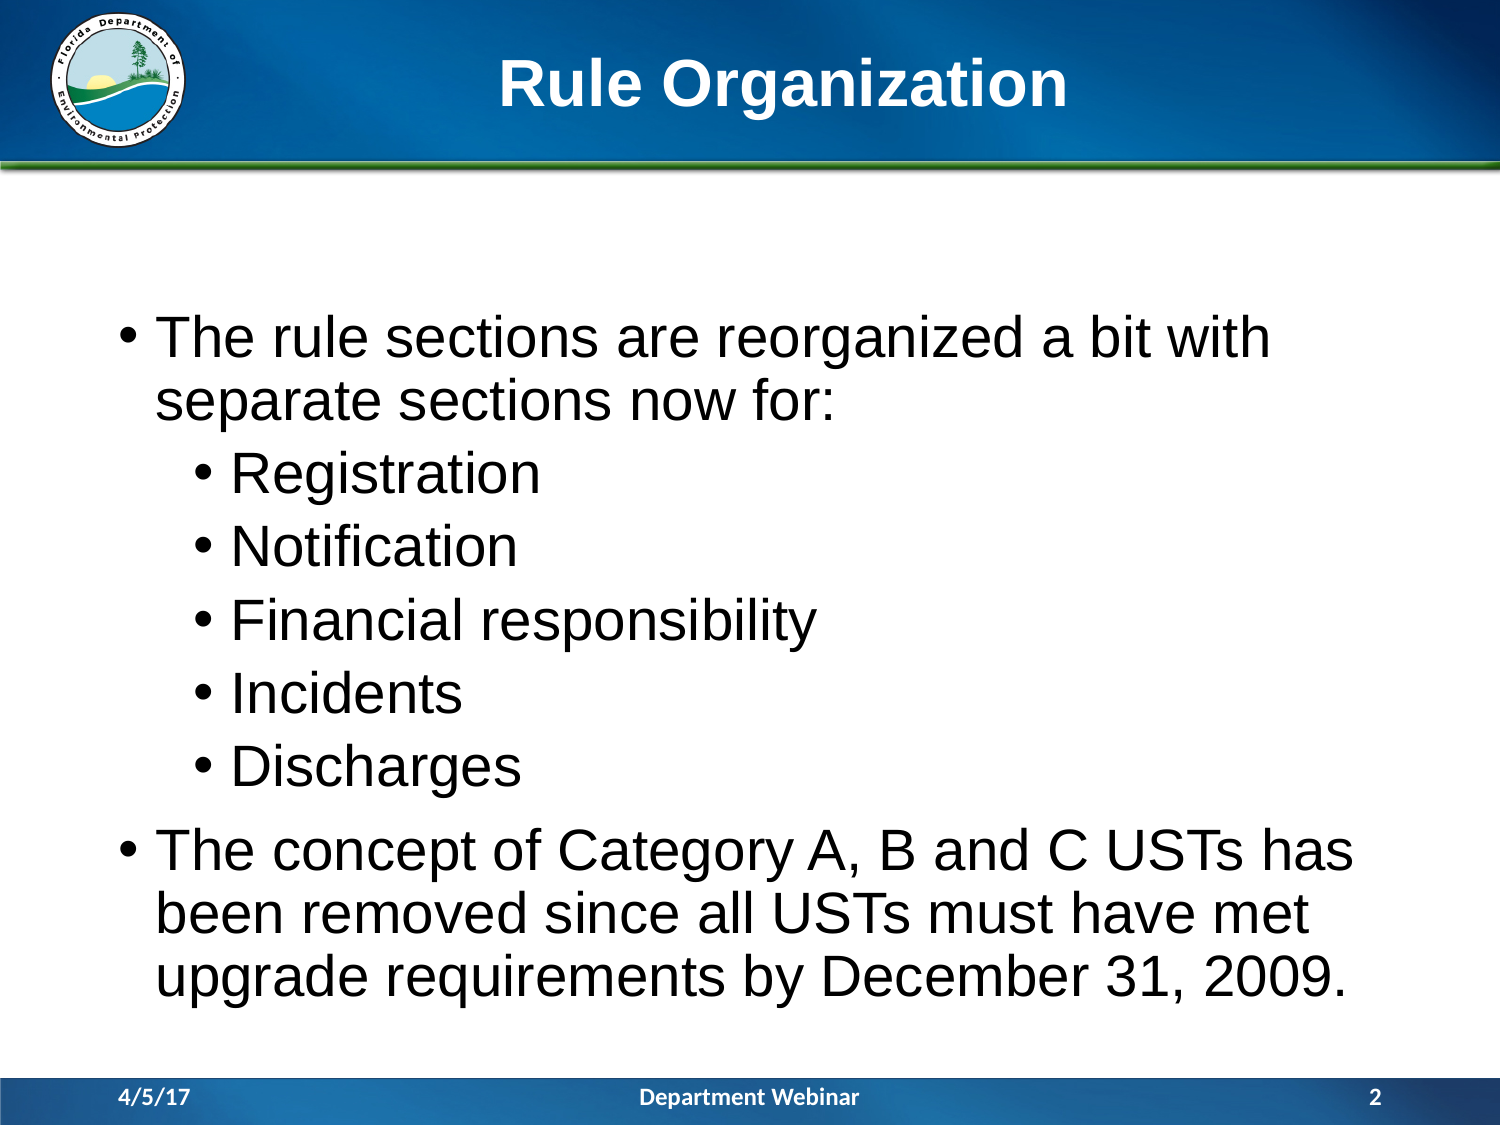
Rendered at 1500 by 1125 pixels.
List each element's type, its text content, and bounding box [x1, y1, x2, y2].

title Rule Organization [171, 0, 1397, 169]
list The rule sections are reorganized a bit with separate sections now for: Registration Notification Financial responsibility Incidents Discharges The concept of Category A, B and C USTs has been removed since all USTs must have met upgrade requirements by December 31, 2009. [103, 299, 1397, 1014]
picture [0, 0, 1500, 1125]
footer Department Webinar [490, 1065, 1009, 1125]
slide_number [103, 1065, 441, 1125]
slide_number 2 [1059, 1065, 1397, 1125]
